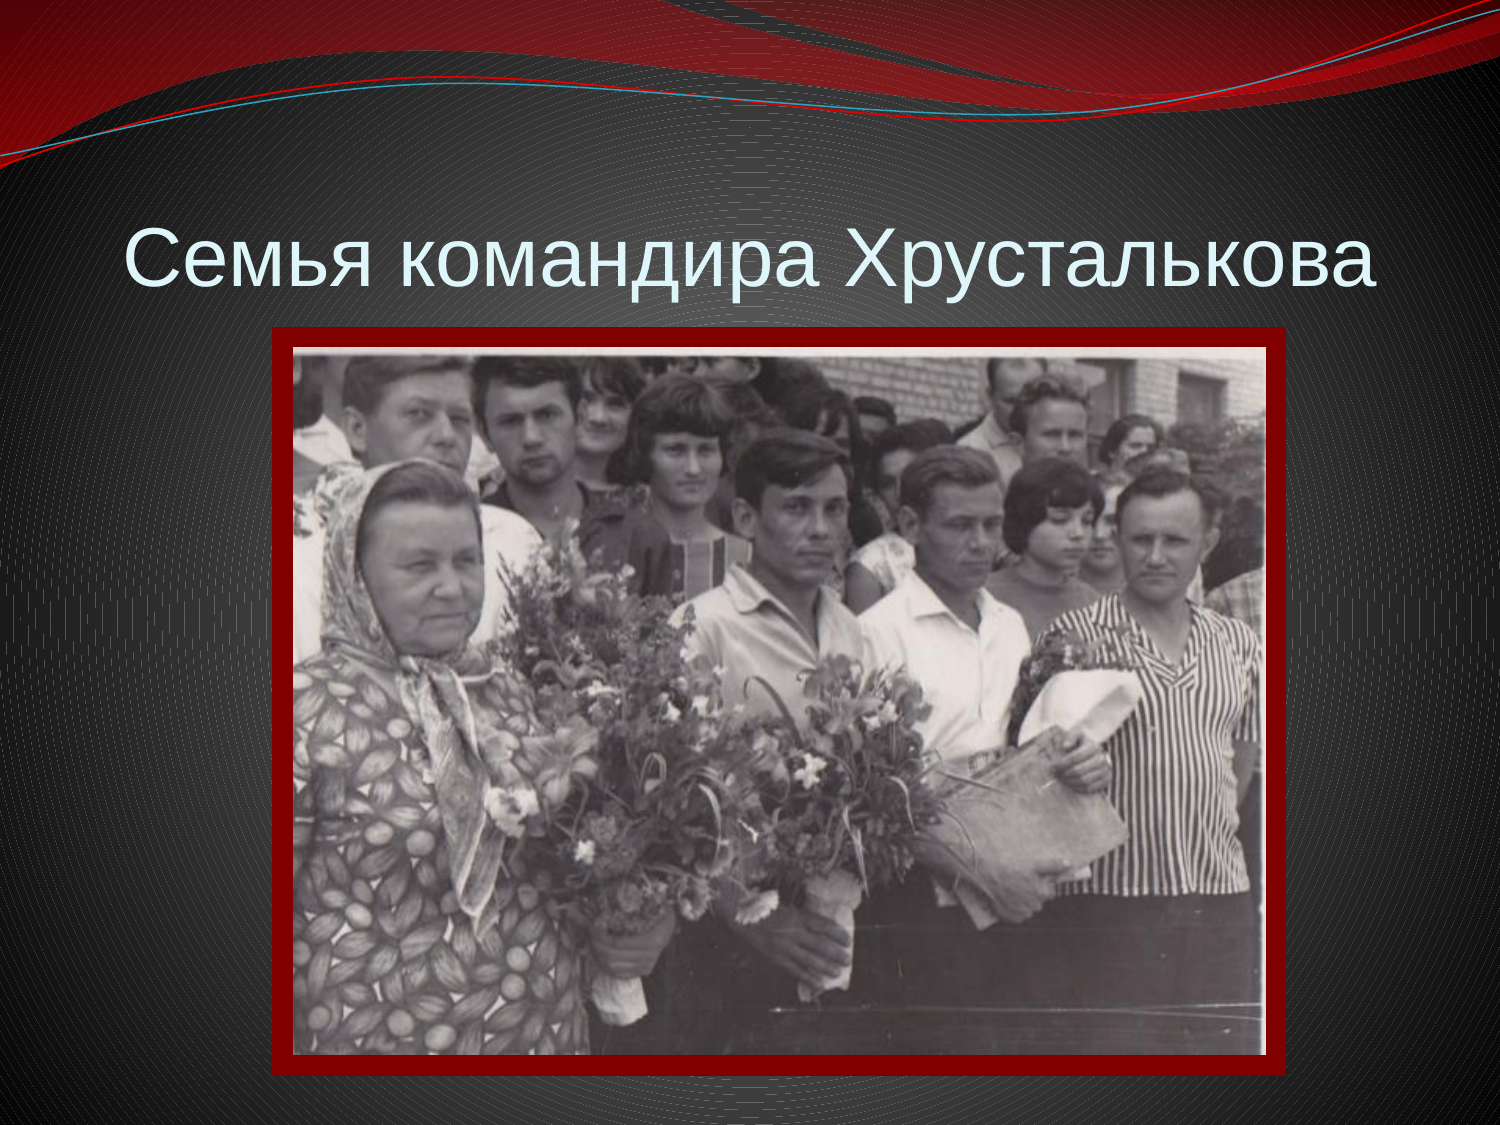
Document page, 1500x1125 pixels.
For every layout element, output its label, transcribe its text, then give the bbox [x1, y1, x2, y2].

picture [292, 347, 1266, 1055]
title Семья командира Хрусталькова [75, 115, 1425, 304]
